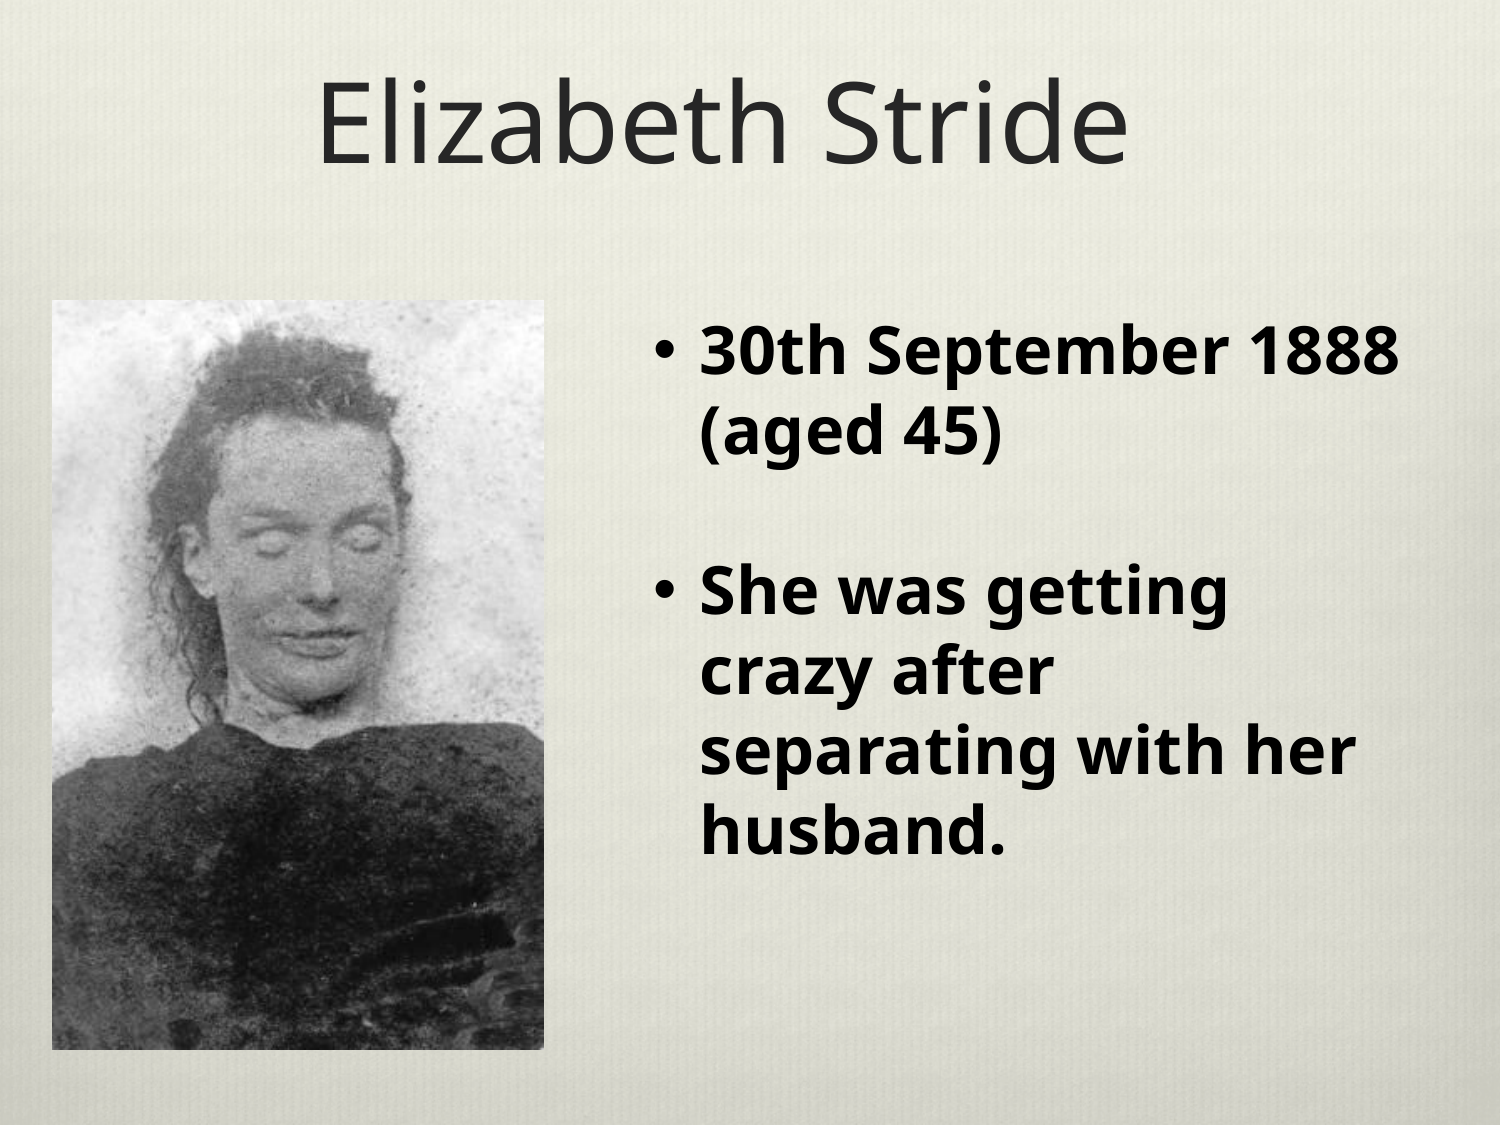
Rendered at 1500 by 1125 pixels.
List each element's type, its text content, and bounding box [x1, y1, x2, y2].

text_box 30th September 1888 (aged 45) She was getting crazy after separating with her husband. [638, 300, 1421, 921]
title Elizabeth Stride [92, 24, 1355, 213]
picture [51, 299, 545, 1051]
